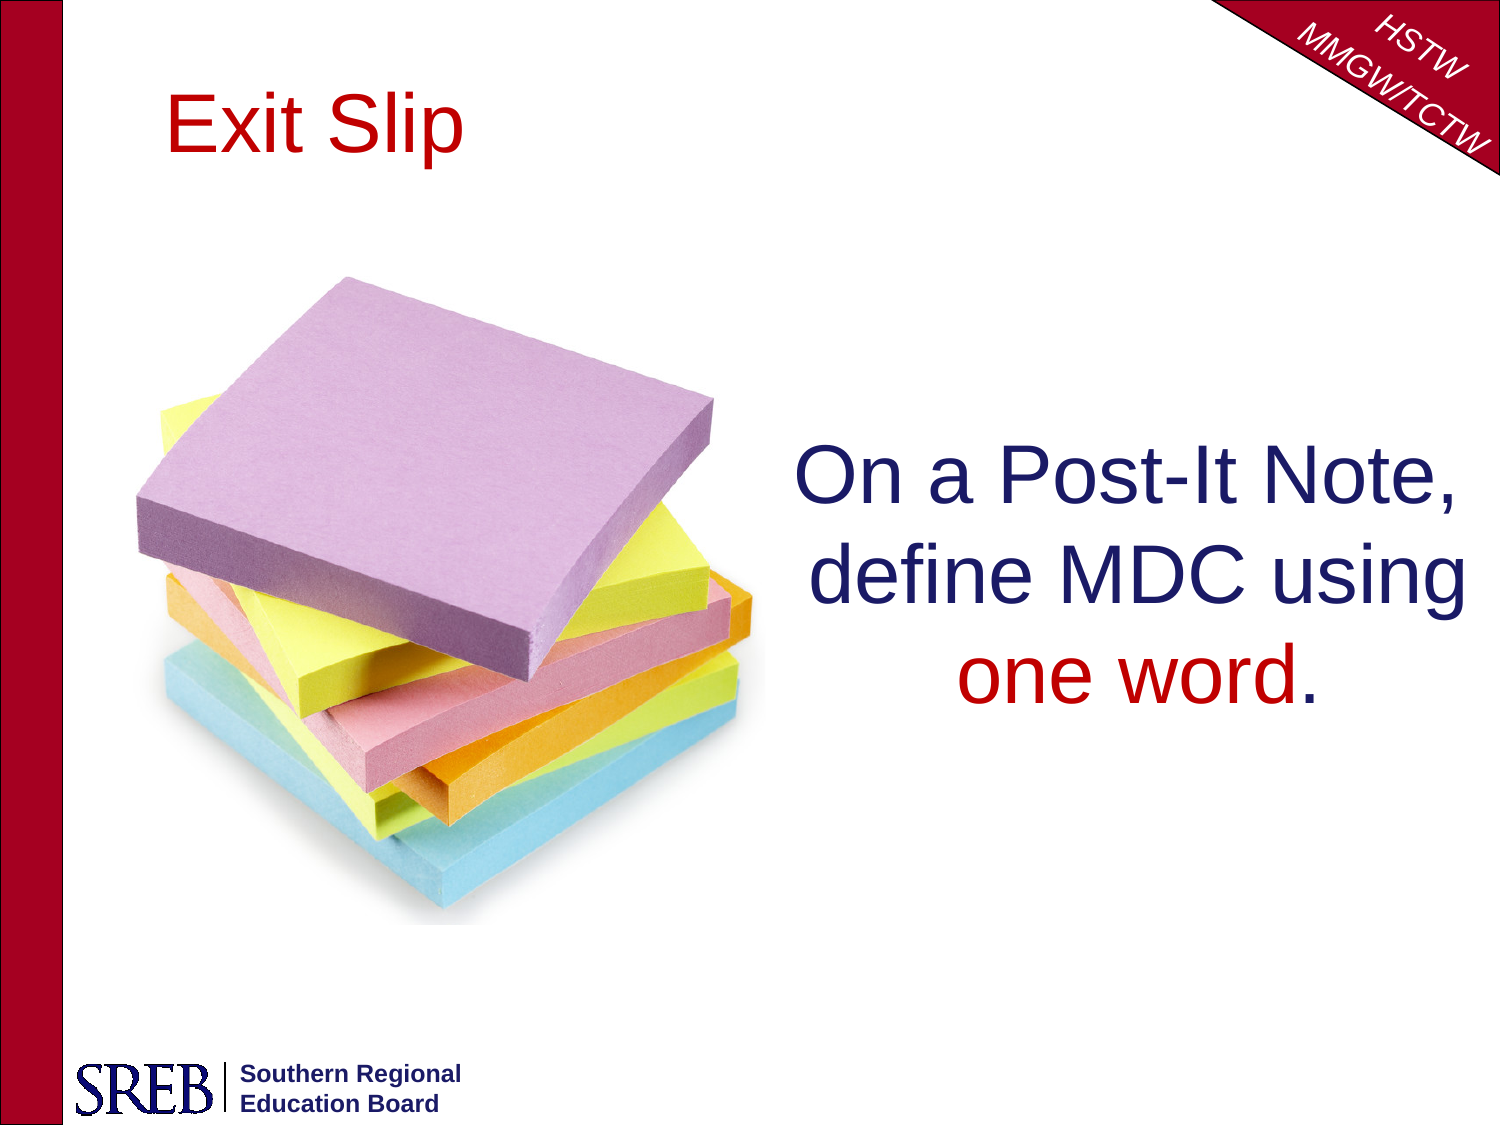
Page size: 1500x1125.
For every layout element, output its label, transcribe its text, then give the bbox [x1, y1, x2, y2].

text_box Exit Slip [150, 61, 1400, 177]
picture [112, 262, 766, 926]
text_box On a Post-It Note, define MDC using one word. [770, 412, 1500, 728]
